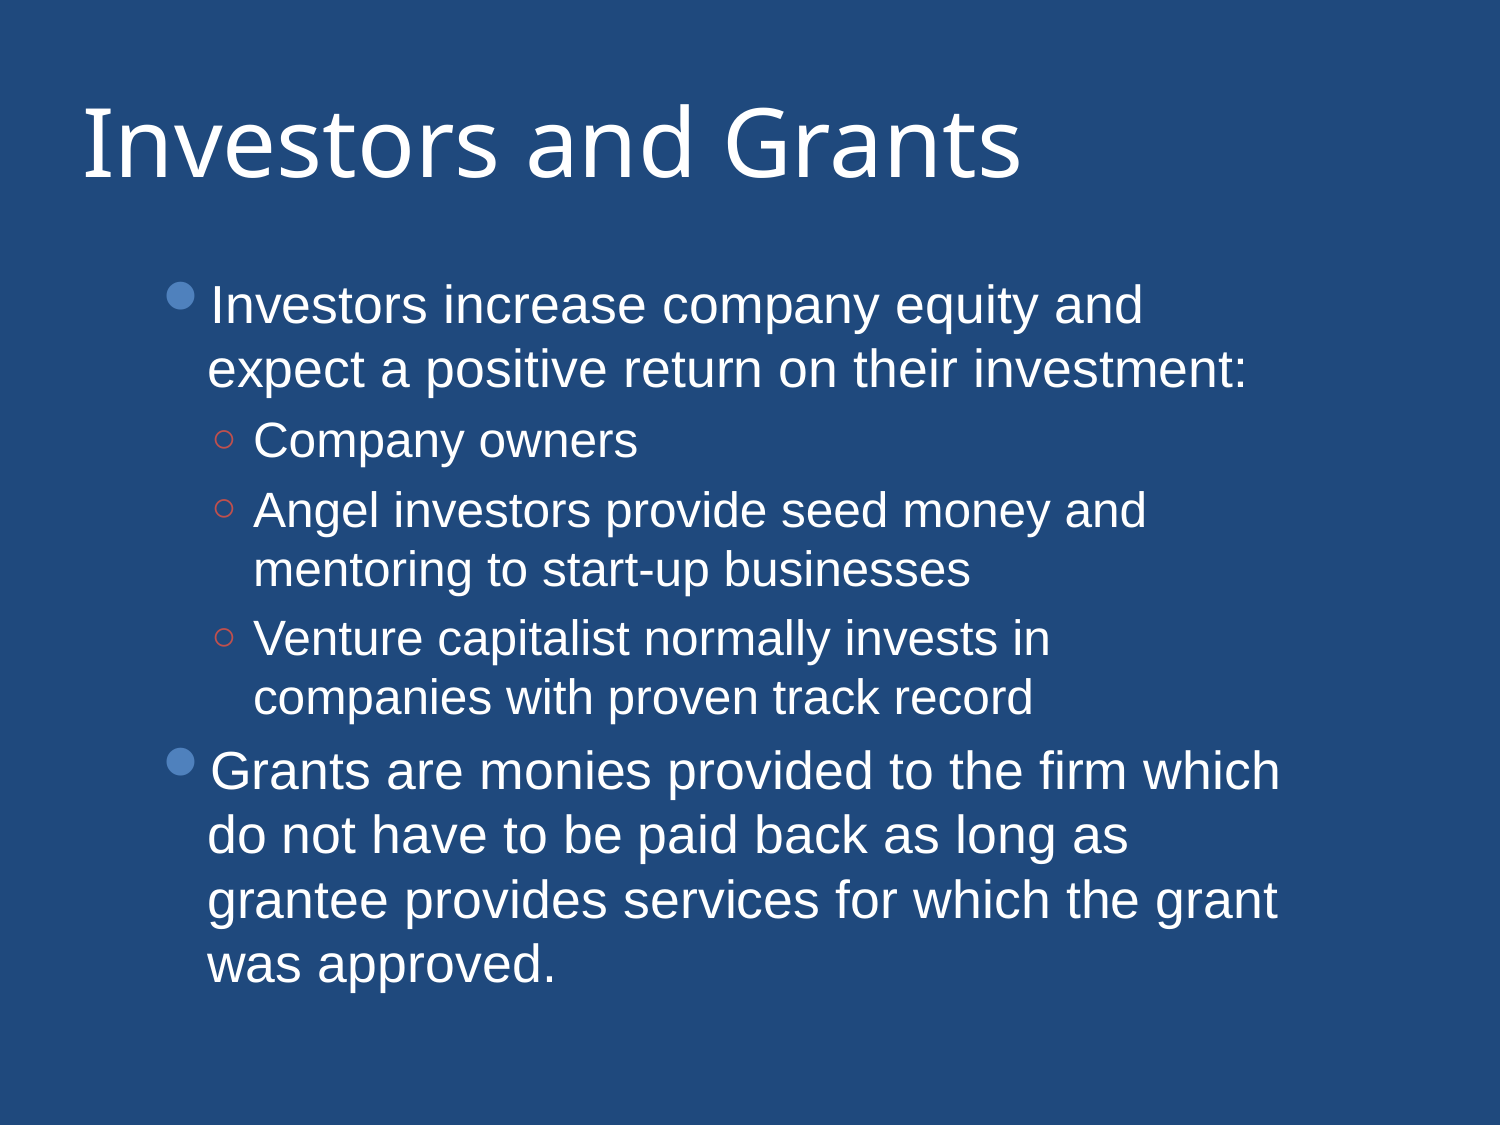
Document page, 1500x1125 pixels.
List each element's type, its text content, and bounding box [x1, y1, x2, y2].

list Investors increase company equity and expect a positive return on their investment: Company owners Angel investors provide seed money and mentoring to start-up businesses Venture capitalist normally invests in companies with proven track record Grants are monies provided to the firm which do not have to be paid back as long as grantee provides services for which the grant was approved. [75, 262, 1300, 1005]
title Investors and Grants [75, 45, 1300, 233]
